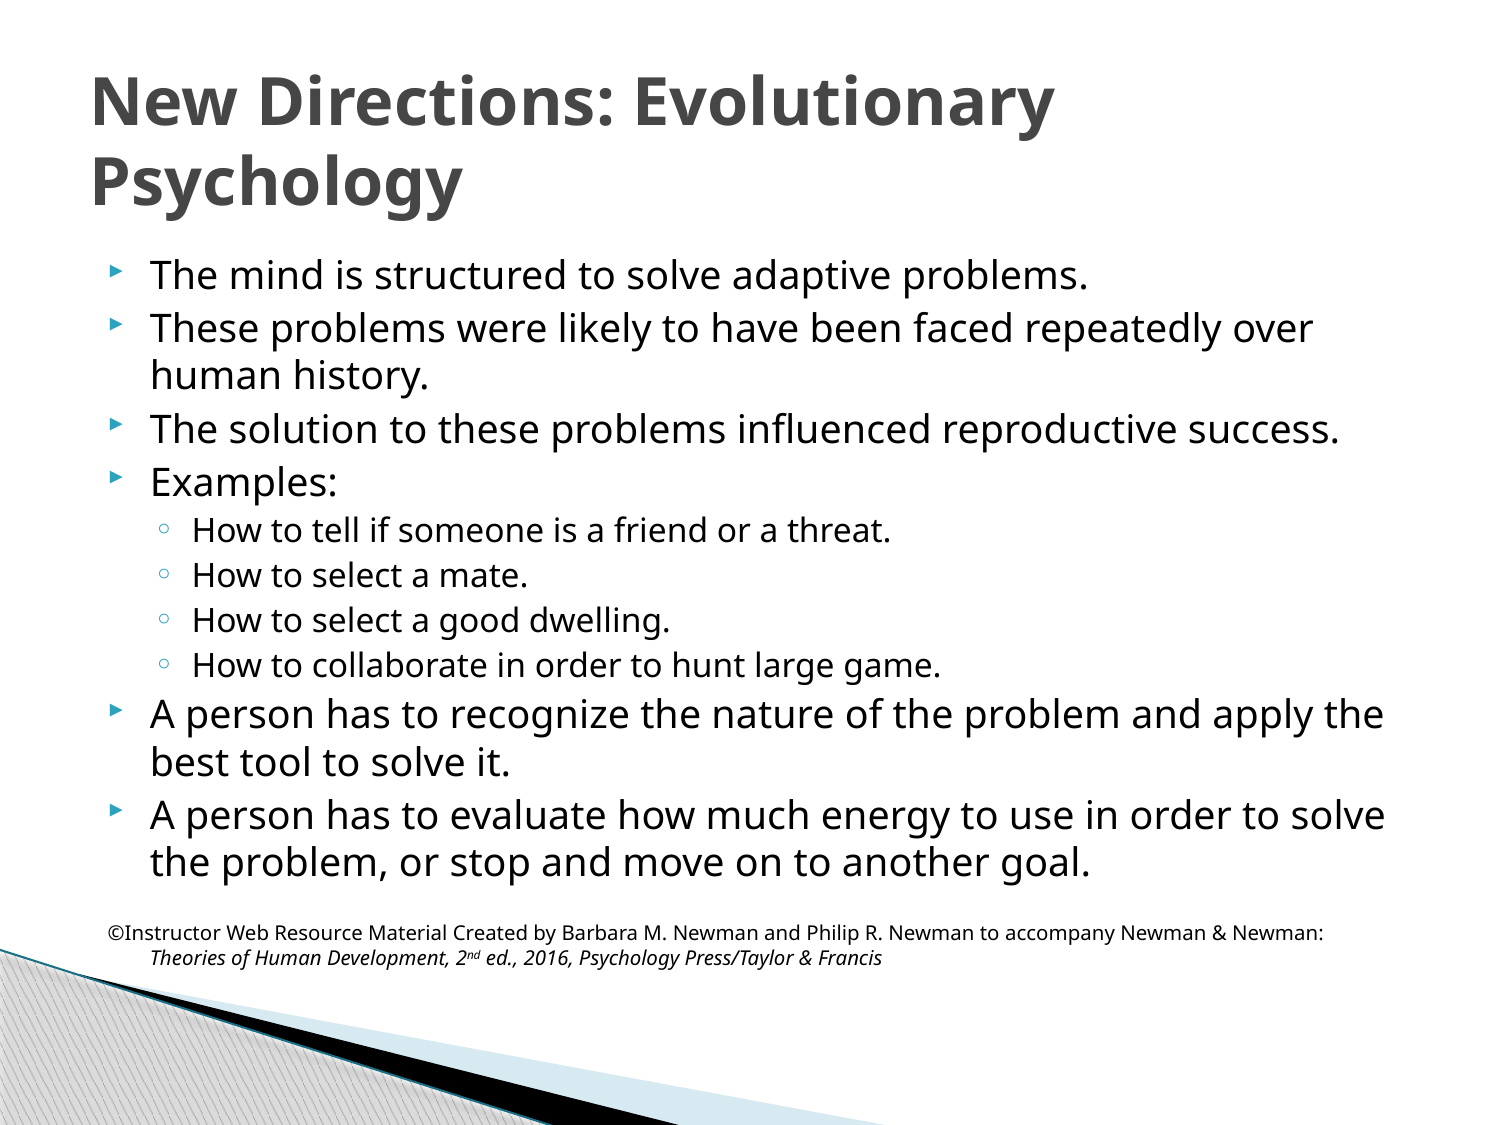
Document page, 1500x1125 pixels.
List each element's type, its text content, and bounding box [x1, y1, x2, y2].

title New Directions: Evolutionary Psychology [75, 45, 1425, 233]
list The mind is structured to solve adaptive problems. These problems were likely to have been faced repeatedly over human history. The solution to these problems influenced reproductive success. Examples: How to tell if someone is a friend or a threat. How to select a mate. How to select a good dwelling. How to collaborate in order to hunt large game. A person has to recognize the nature of the problem and apply the best tool to solve it. A person has to evaluate how much energy to use in order to solve the problem, or stop and move on to another goal. ©Instructor Web Resource Material Created by Barbara M. Newman and Philip R. Newman to accompany Newman & Newman: Theories of Human Development, 2nd ed., 2016, Psychology Press/Taylor & Francis [75, 243, 1425, 986]
